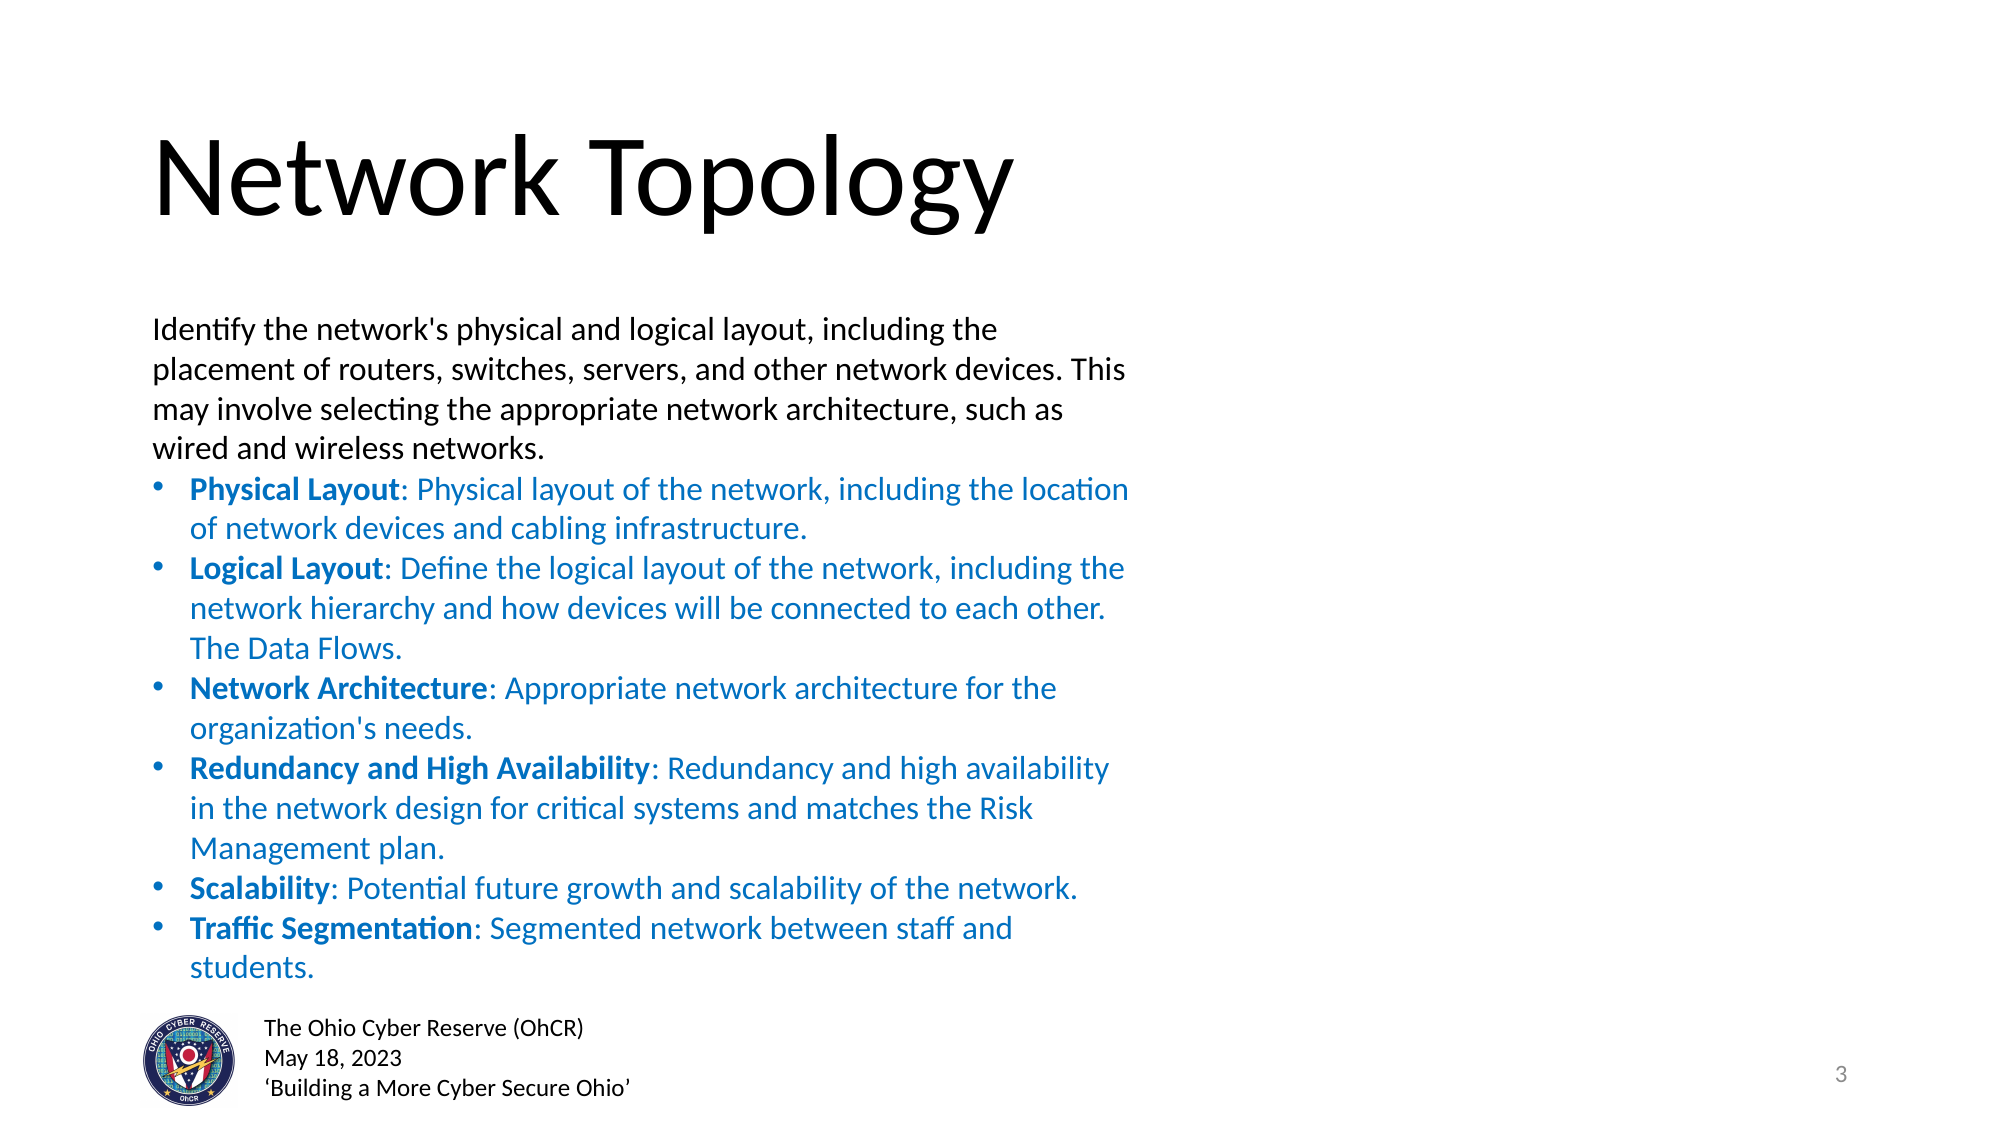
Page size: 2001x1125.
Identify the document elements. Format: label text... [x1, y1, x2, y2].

list Identify the network's physical and logical layout, including the placement of routers, switches, servers, and other network devices. This may involve selecting the appropriate network architecture, such as wired and wireless networks. Physical Layout: Physical layout of the network, including the location of network devices and cabling infrastructure. Logical Layout: Define the logical layout of the network, including the network hierarchy and how devices will be connected to each other. The Data Flows. Network Architecture: Appropriate network architecture for the organization's needs. Redundancy and High Availability: Redundancy and high availability in the network design for critical systems and matches the Risk Management plan. Scalability: Potential future growth and scalability of the network. Traffic Segmentation: Segmented network between staff and students. [137, 299, 1150, 1125]
picture [140, 1013, 238, 1108]
text_box The Ohio Cyber Reserve (OhCR) May 18, 2023 ‘Building a More Cyber Secure Ohio’ [249, 1004, 647, 1109]
slide_number 3 [1412, 1042, 1863, 1103]
title Network Topology [137, 59, 1863, 278]
